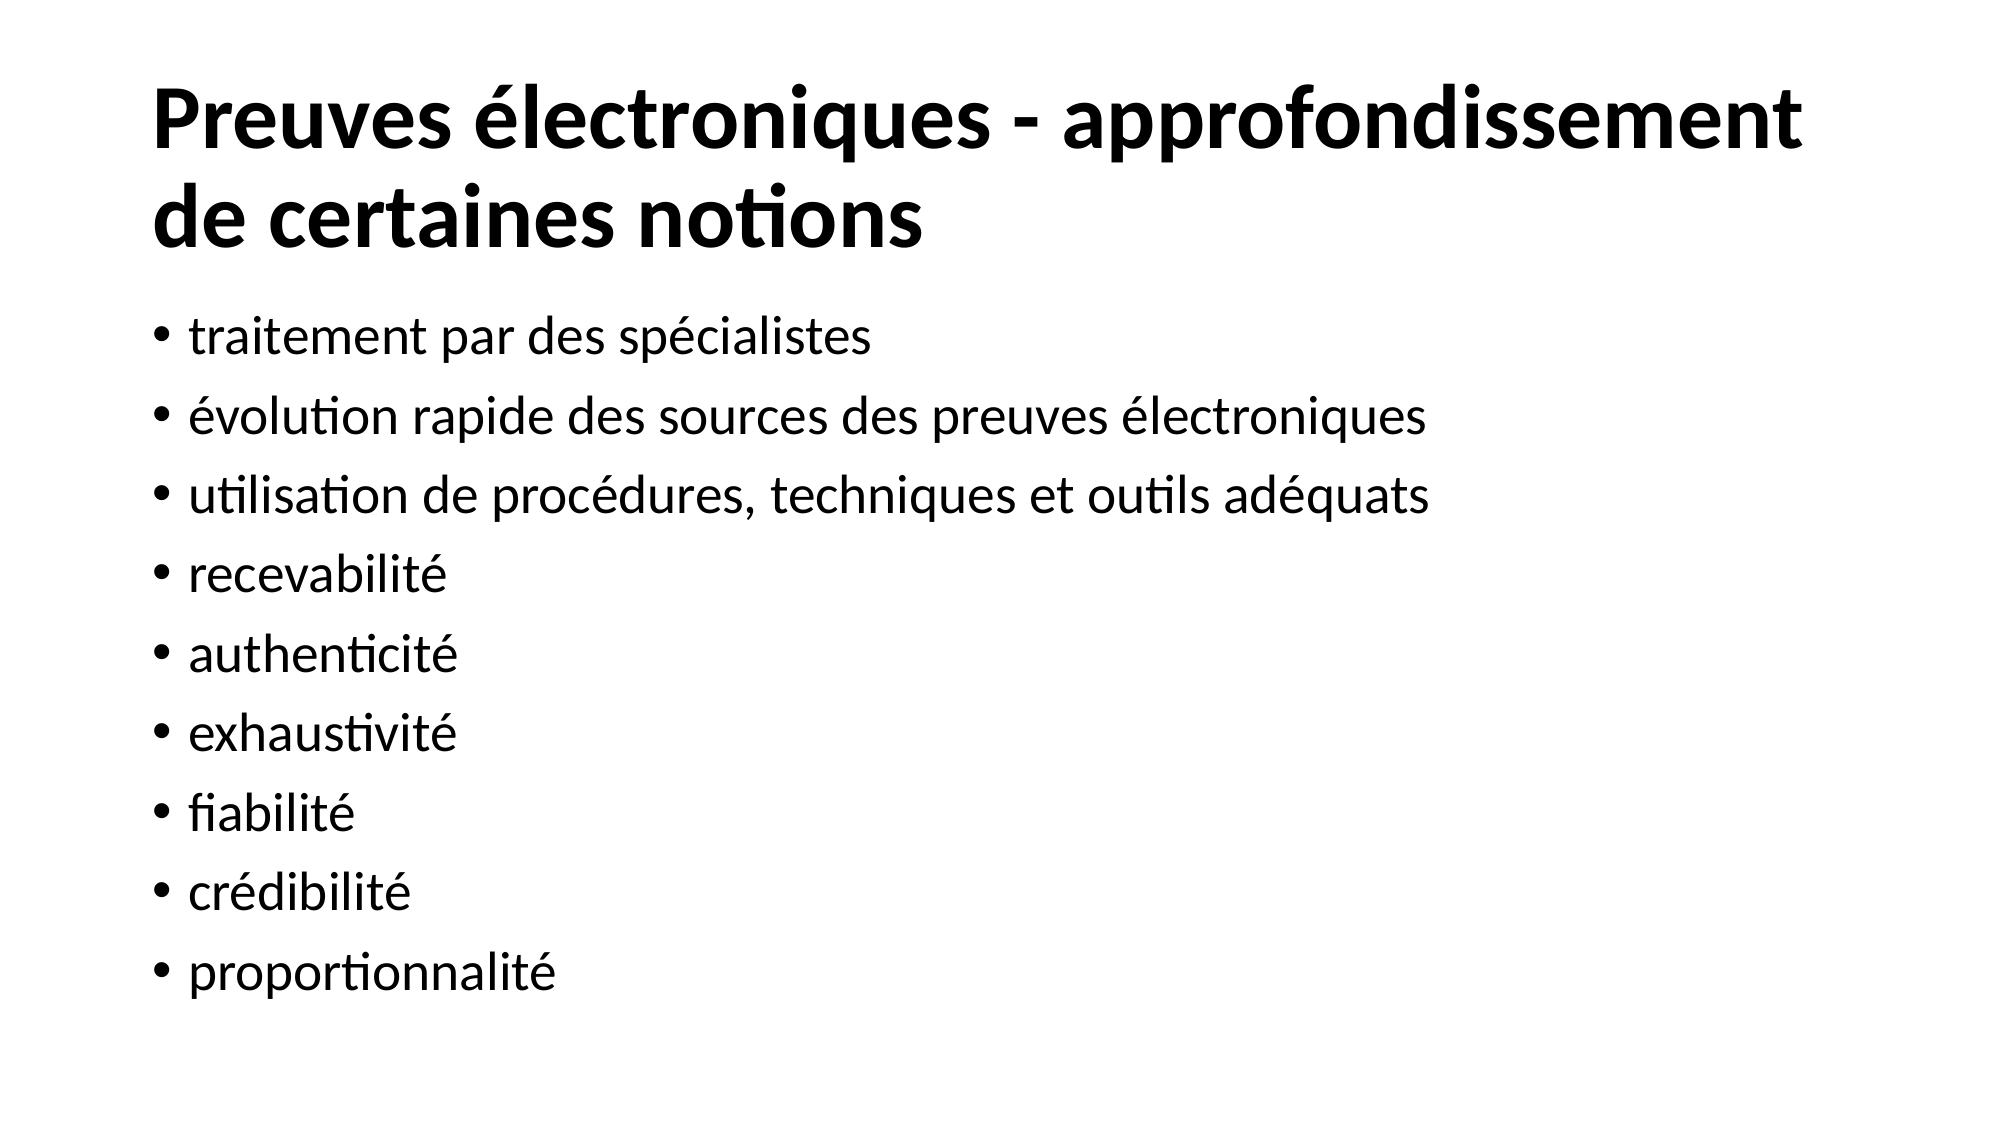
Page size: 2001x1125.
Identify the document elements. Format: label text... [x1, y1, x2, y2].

list traitement par des spécialistes évolution rapide des sources des preuves électroniques utilisation de procédures, techniques et outils adéquats recevabilité authenticité exhaustivité fiabilité crédibilité proportionnalité [137, 299, 1863, 1014]
title Preuves électroniques - approfondissement de certaines notions [137, 59, 1863, 278]
